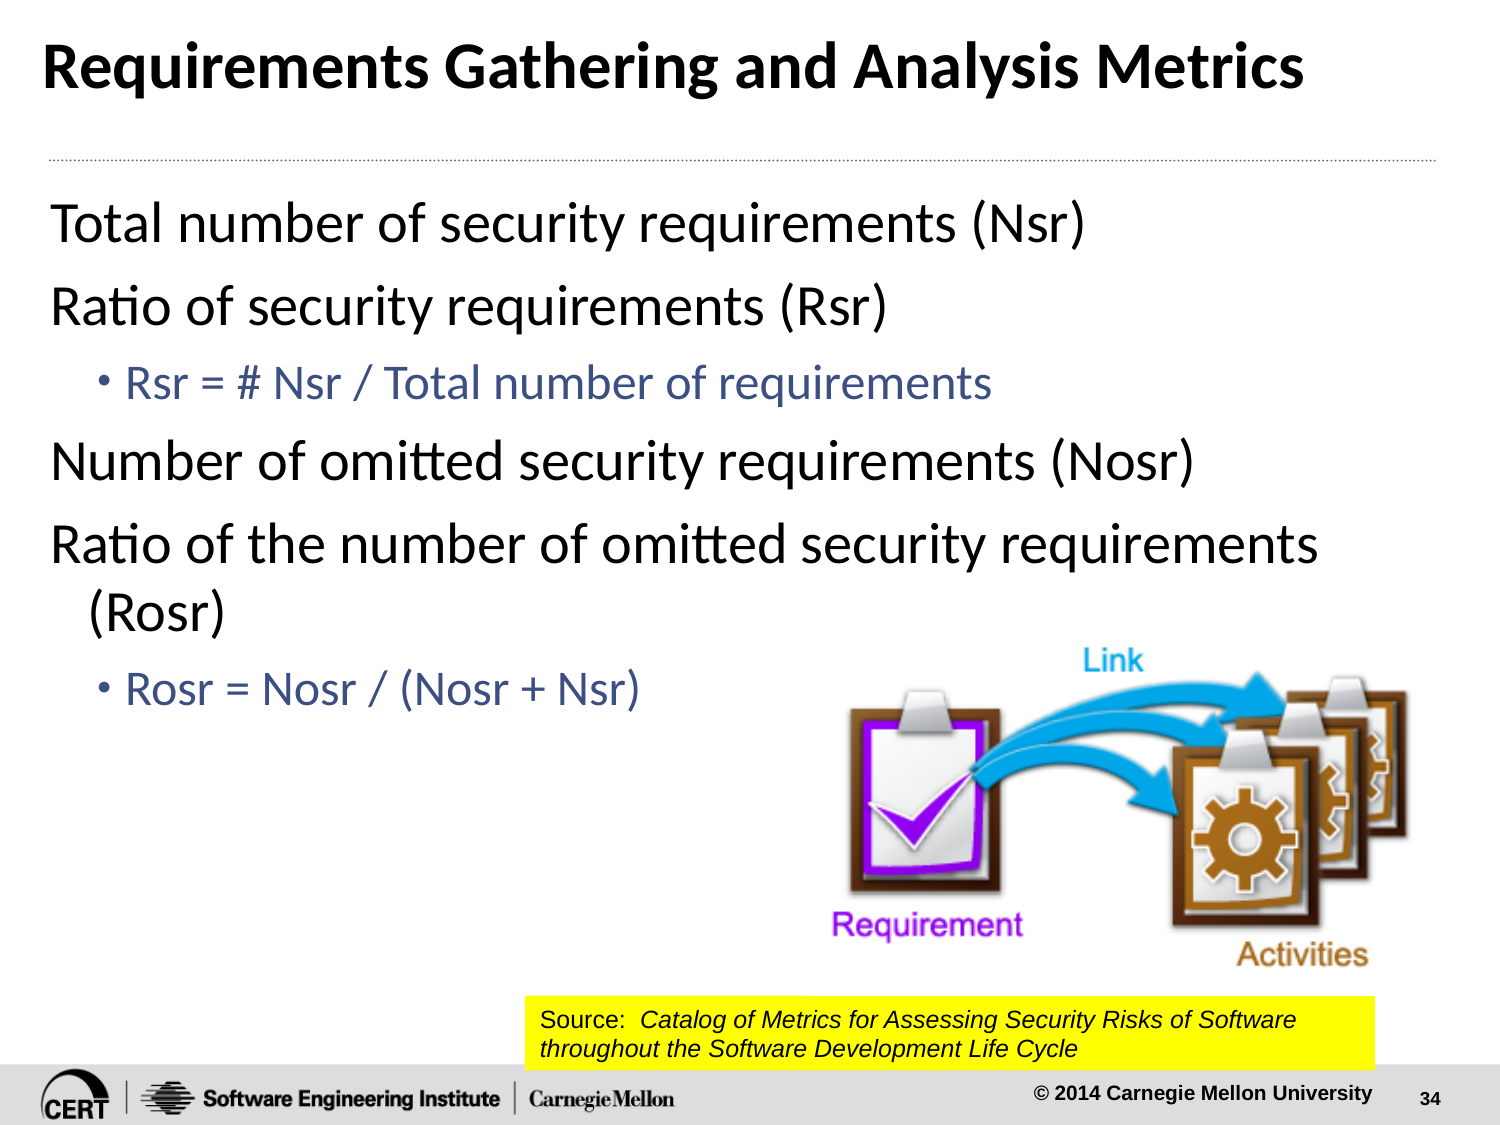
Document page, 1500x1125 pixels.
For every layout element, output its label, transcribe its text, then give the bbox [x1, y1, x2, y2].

picture [812, 604, 1431, 996]
picture [24, 1065, 688, 1125]
list Total number of security requirements (Nsr) Ratio of security requirements (Rsr) Rsr = # Nsr / Total number of requirements Number of omitted security requirements (Nosr) Ratio of the number of omitted security requirements (Rosr) Rosr = Nosr / (Nosr + Nsr) [49, 187, 1438, 1001]
text_box Source: Catalog of Metrics for Assessing Security Risks of Software throughout the Software Development Life Cycle [525, 995, 1375, 1071]
title Requirements Gathering and Analysis Metrics [42, 37, 1434, 155]
